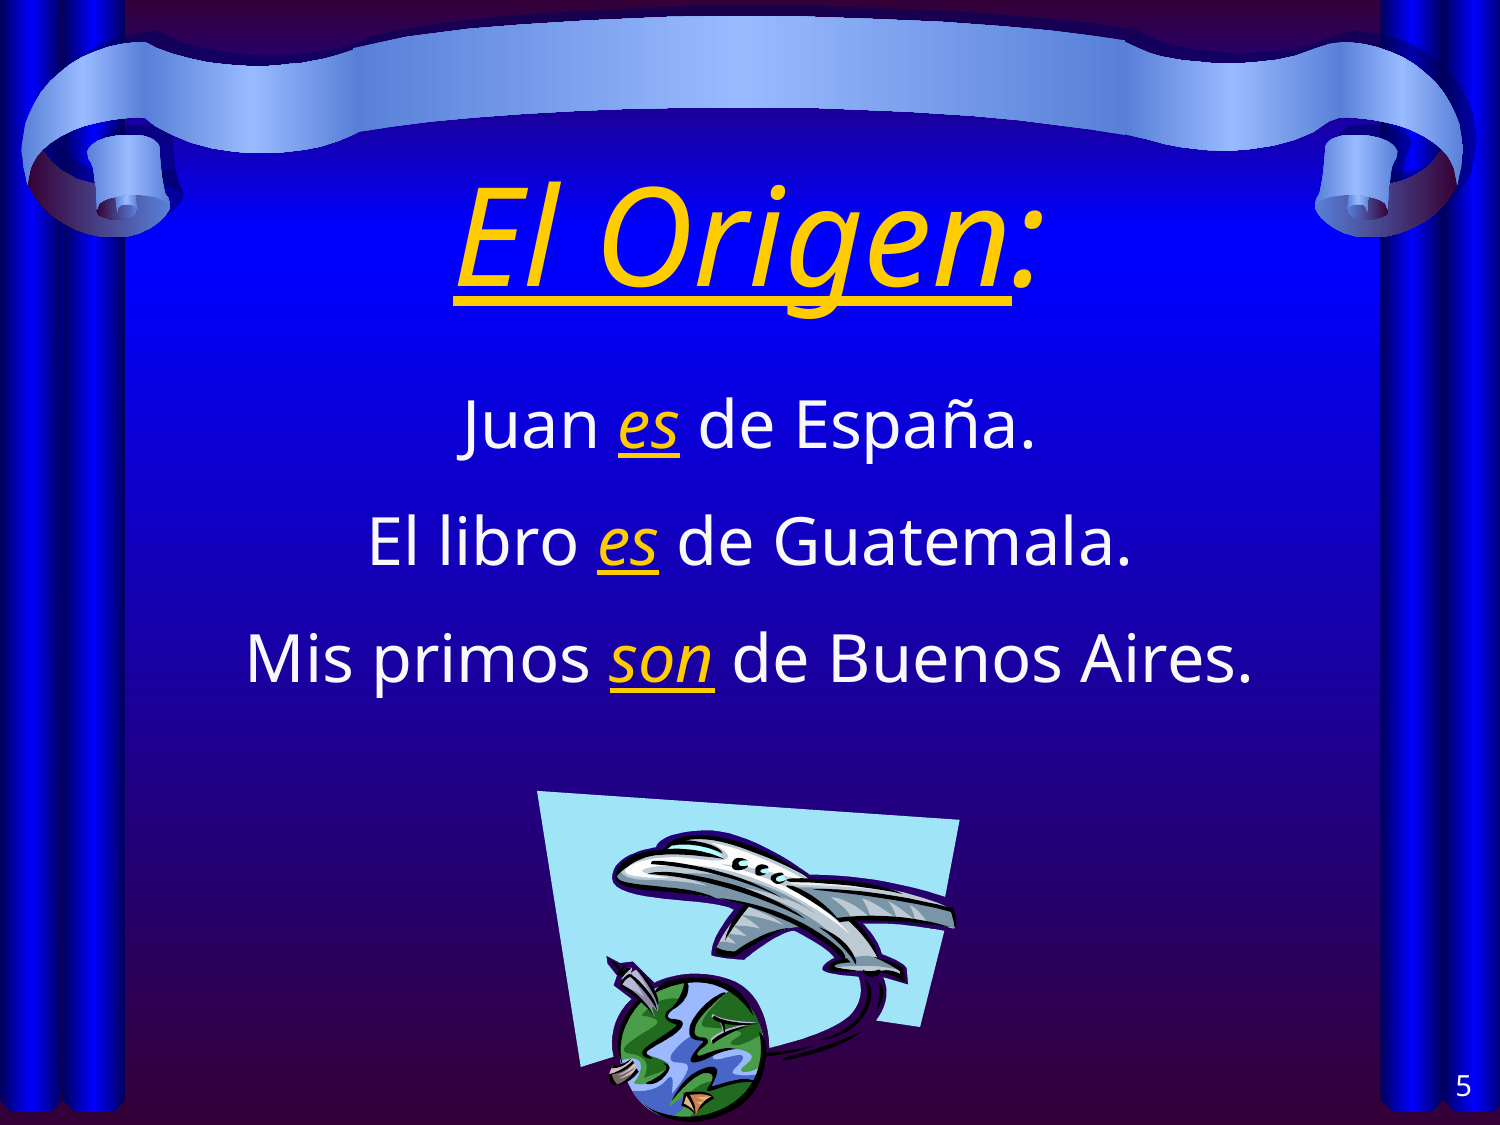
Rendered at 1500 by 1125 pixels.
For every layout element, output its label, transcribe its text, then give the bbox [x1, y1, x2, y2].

slide_number 5 [1187, 1050, 1500, 1125]
list Juan es de España. El libro es de Guatemala. Mis primos son de Buenos Aires. [112, 350, 1388, 738]
title El Origen: [112, 112, 1388, 300]
picture [536, 787, 963, 1125]
